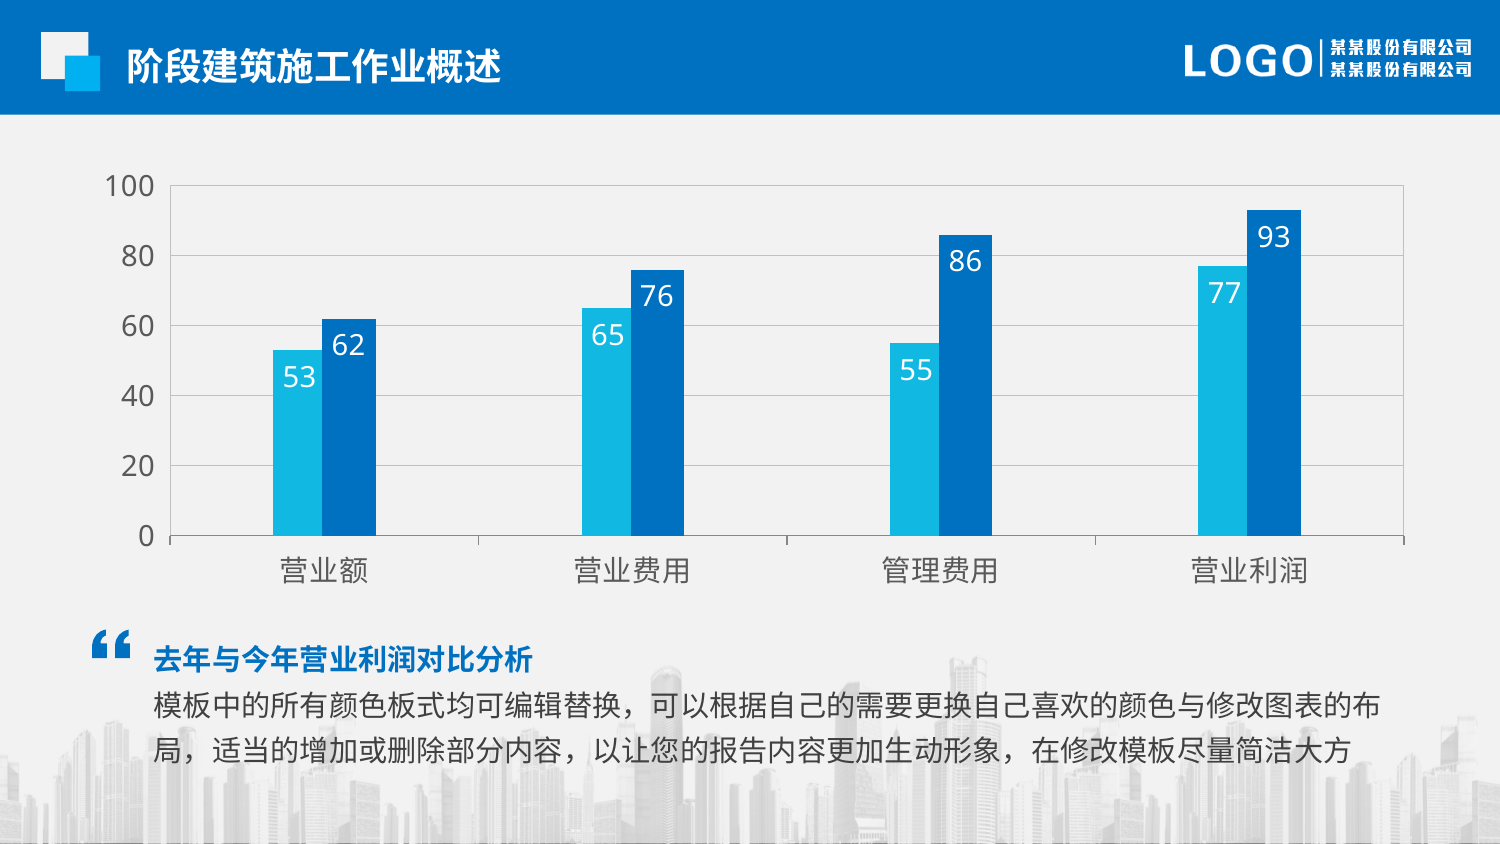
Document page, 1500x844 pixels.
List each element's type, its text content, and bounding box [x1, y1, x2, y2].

text_box [115, 629, 130, 659]
text_box 阶段建筑施工作业概述 [112, 35, 715, 96]
text_box 去年与今年营业利润对比分析 模板中的所有颜色板式均可编辑替换，可以根据自己的需要更换自己喜欢的颜色与修改图表的布局，适当的增加或删除部分内容，以让您的报告内容更加生动形象，在修改模板尽量简洁大方 [139, 616, 1424, 775]
chart [76, 156, 1432, 601]
text_box [92, 629, 107, 659]
text_box [0, 0, 1500, 117]
text_box [63, 54, 102, 93]
text_box [39, 30, 91, 81]
picture [1185, 11, 1471, 100]
